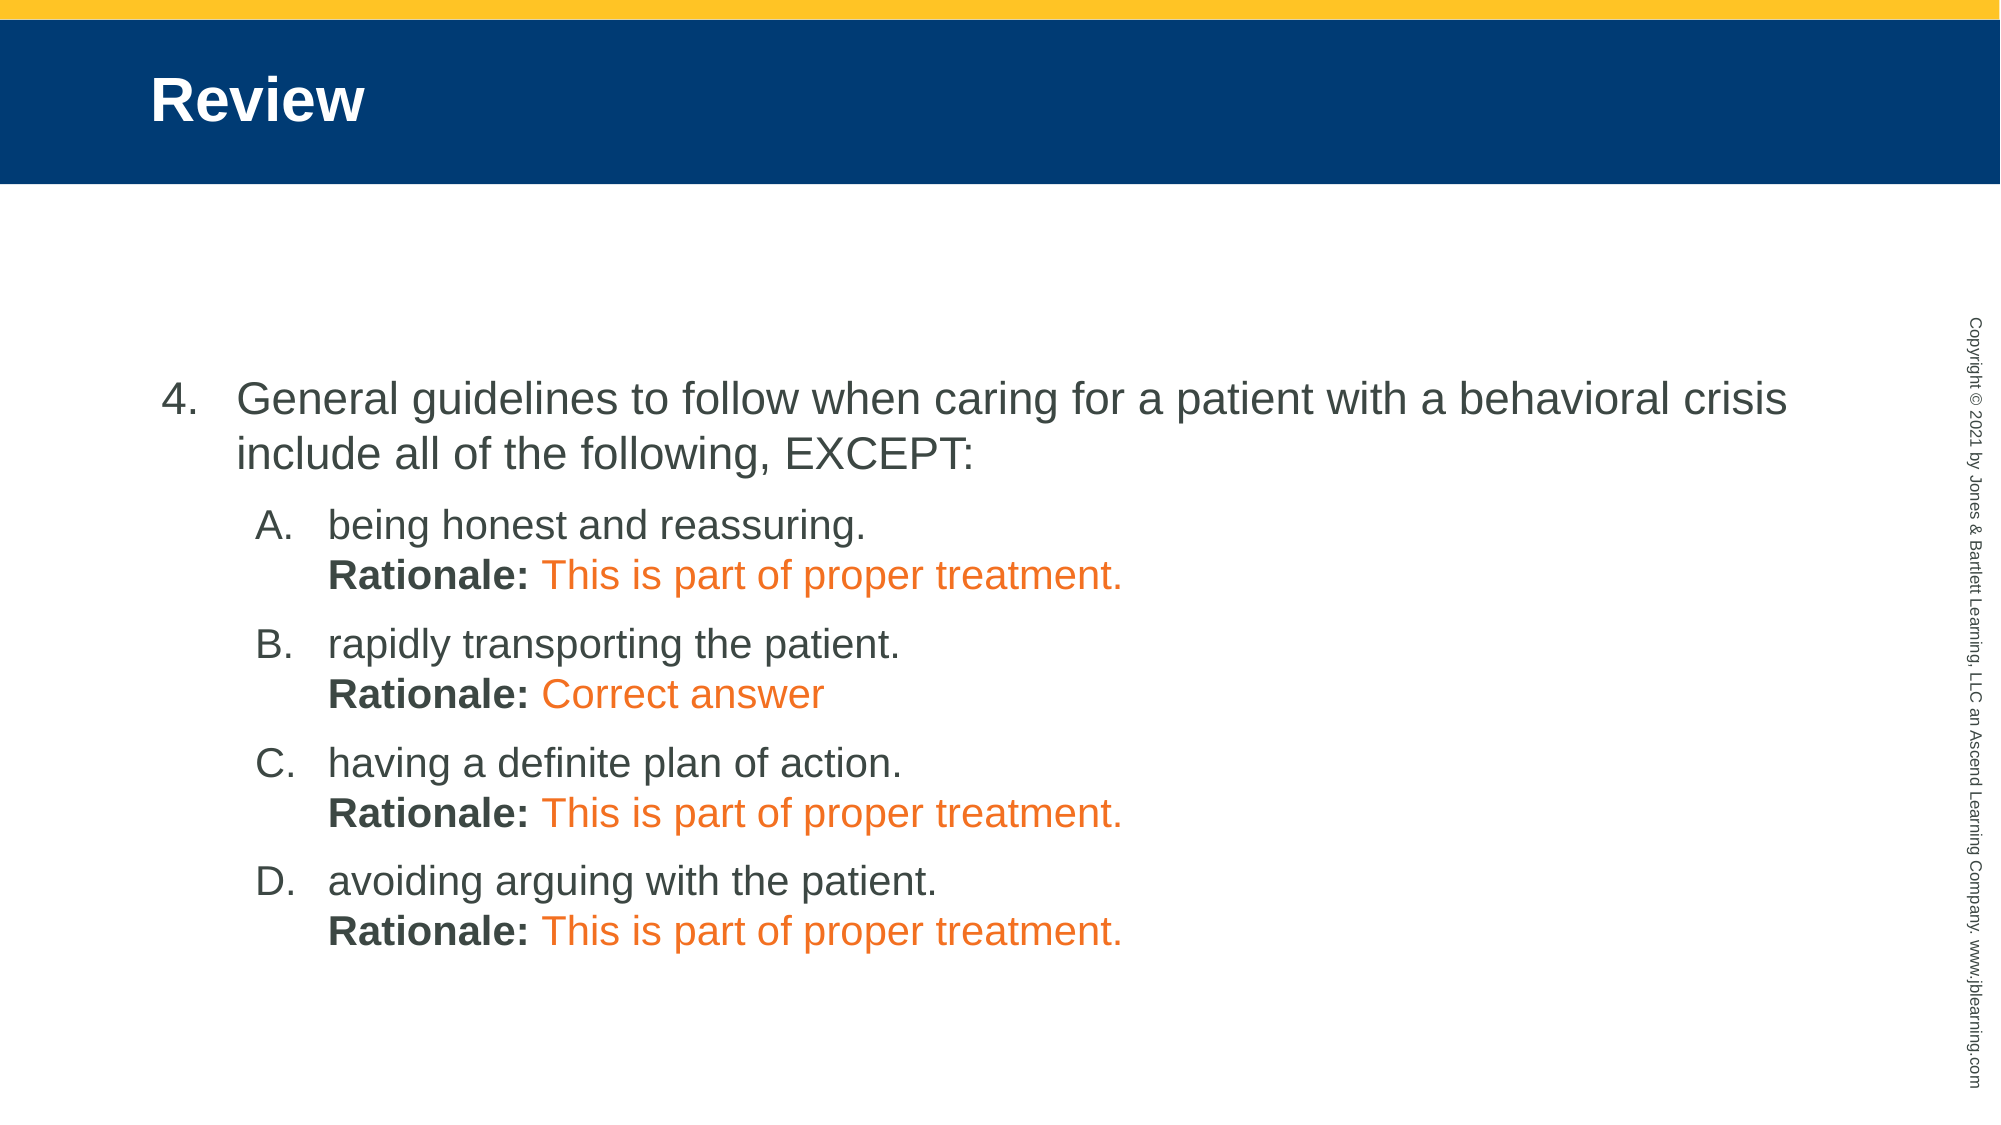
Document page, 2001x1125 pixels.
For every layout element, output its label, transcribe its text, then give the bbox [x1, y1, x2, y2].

list General guidelines to follow when caring for a patient with a behavioral crisis include all of the following, EXCEPT: being honest and reassuring. Rationale: This is part of proper treatment. rapidly transporting the patient. Rationale: Correct answer having a definite plan of action. Rationale: This is part of proper treatment. avoiding arguing with the patient. Rationale: This is part of proper treatment. [146, 361, 1859, 1016]
title Review [0, 19, 2000, 185]
